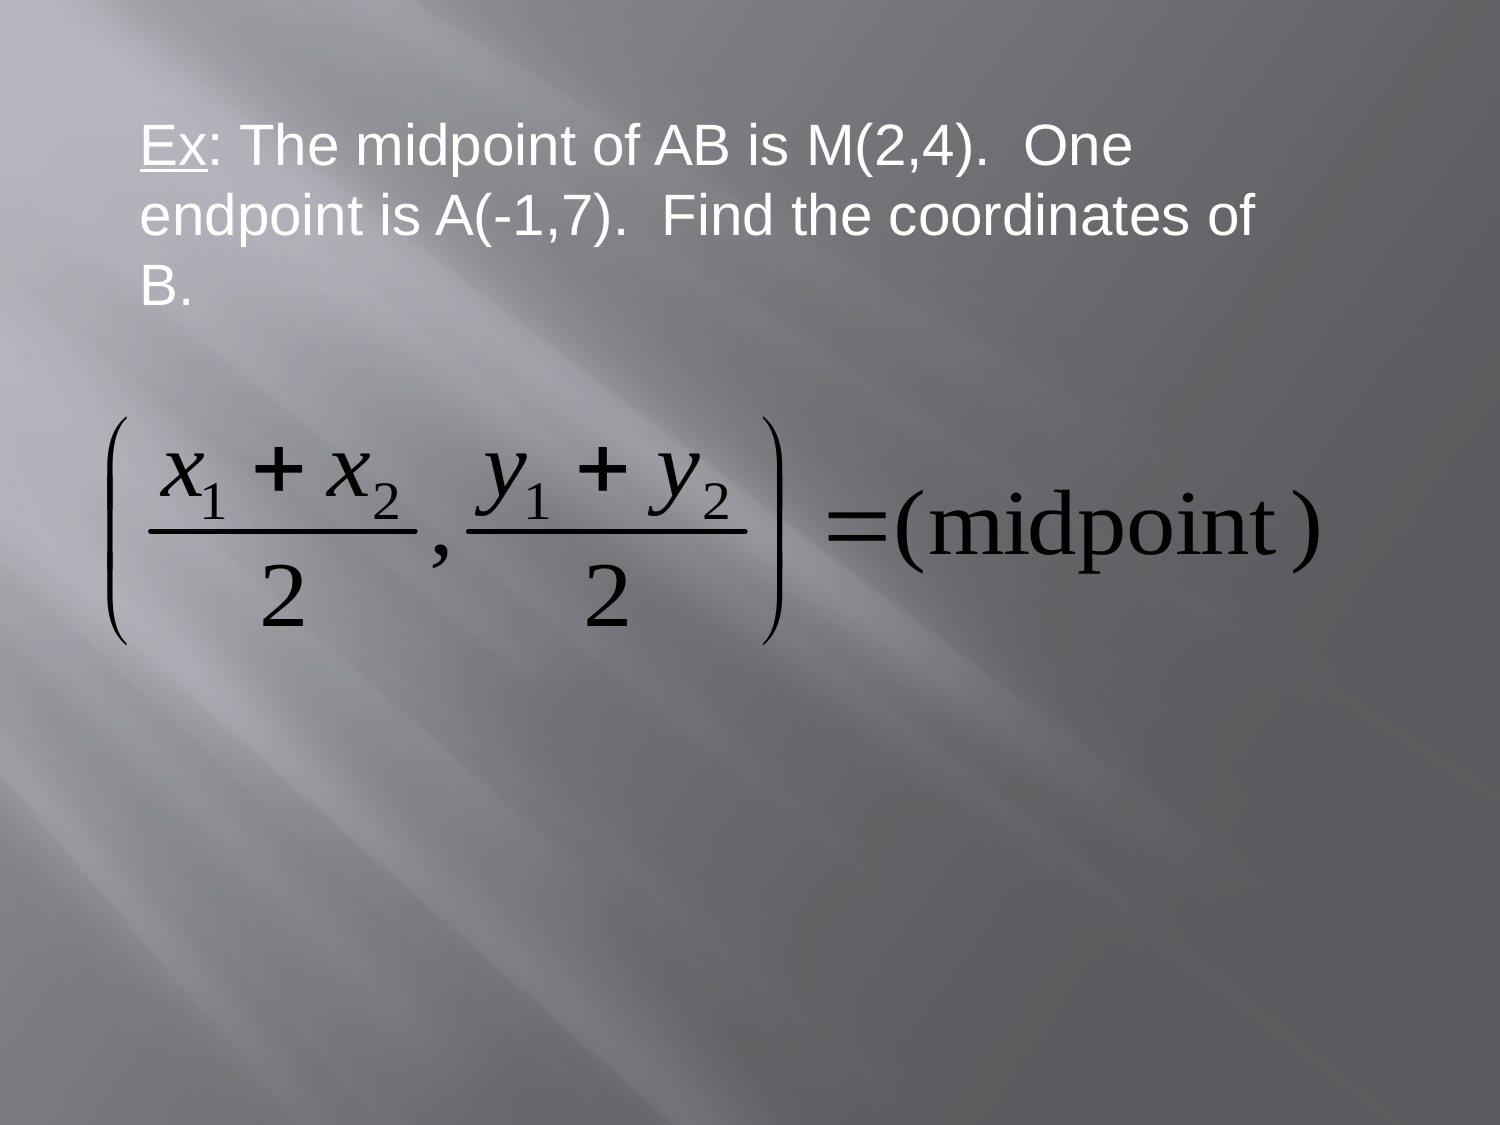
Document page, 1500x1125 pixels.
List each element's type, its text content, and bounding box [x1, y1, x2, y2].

text_box Ex: The midpoint of AB is M(2,4). One endpoint is A(-1,7). Find the coordinates of B. [124, 99, 1338, 325]
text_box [87, 399, 1338, 663]
